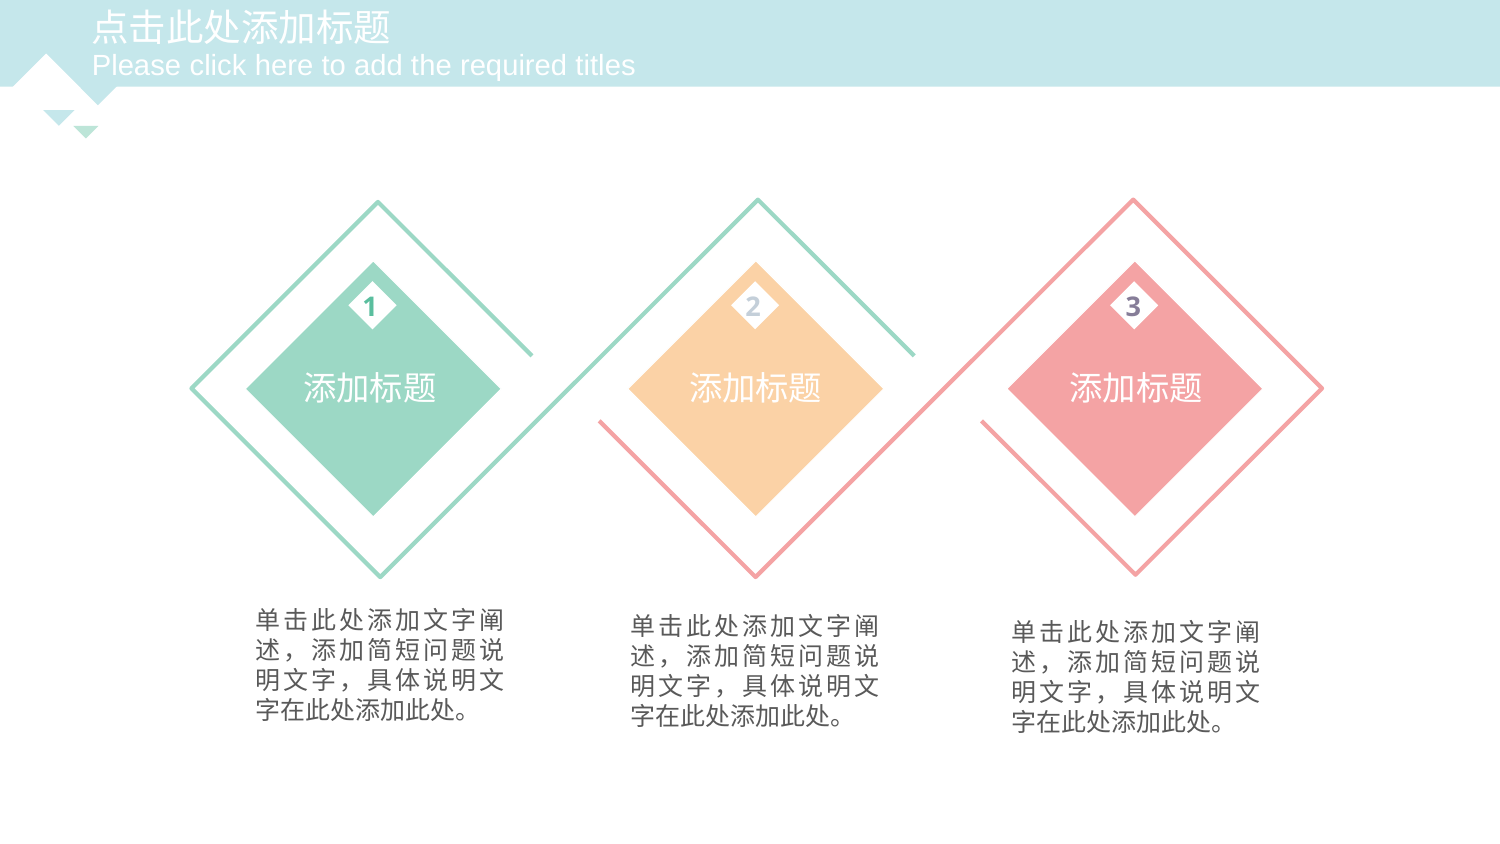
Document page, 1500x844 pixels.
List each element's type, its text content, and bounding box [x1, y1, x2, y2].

text_box [1246, 312, 1323, 465]
text_box 单击此处添加文字阐述，添加简短问题说明文字，具体说明文字在此处添加此处。 [240, 597, 520, 732]
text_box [651, 287, 861, 480]
text_box [191, 320, 259, 456]
text_box [291, 488, 470, 578]
text_box [666, 488, 845, 578]
text_box [1048, 488, 1223, 575]
text_box [865, 306, 915, 356]
text_box [479, 302, 645, 479]
text_box [1046, 199, 1220, 286]
text_box [865, 306, 1026, 468]
text_box [293, 201, 463, 286]
text_box 单击此处添加文字阐述，添加简短问题说明文字，具体说明文字在此处添加此处。 [996, 608, 1276, 744]
text_box 单击此处添加文字阐述，添加简短问题说明文字，具体说明文字在此处添加此处。 [615, 602, 895, 738]
text_box [671, 199, 845, 286]
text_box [264, 287, 475, 480]
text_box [76, 0, 653, 90]
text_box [1031, 287, 1242, 480]
text_box [599, 420, 645, 467]
